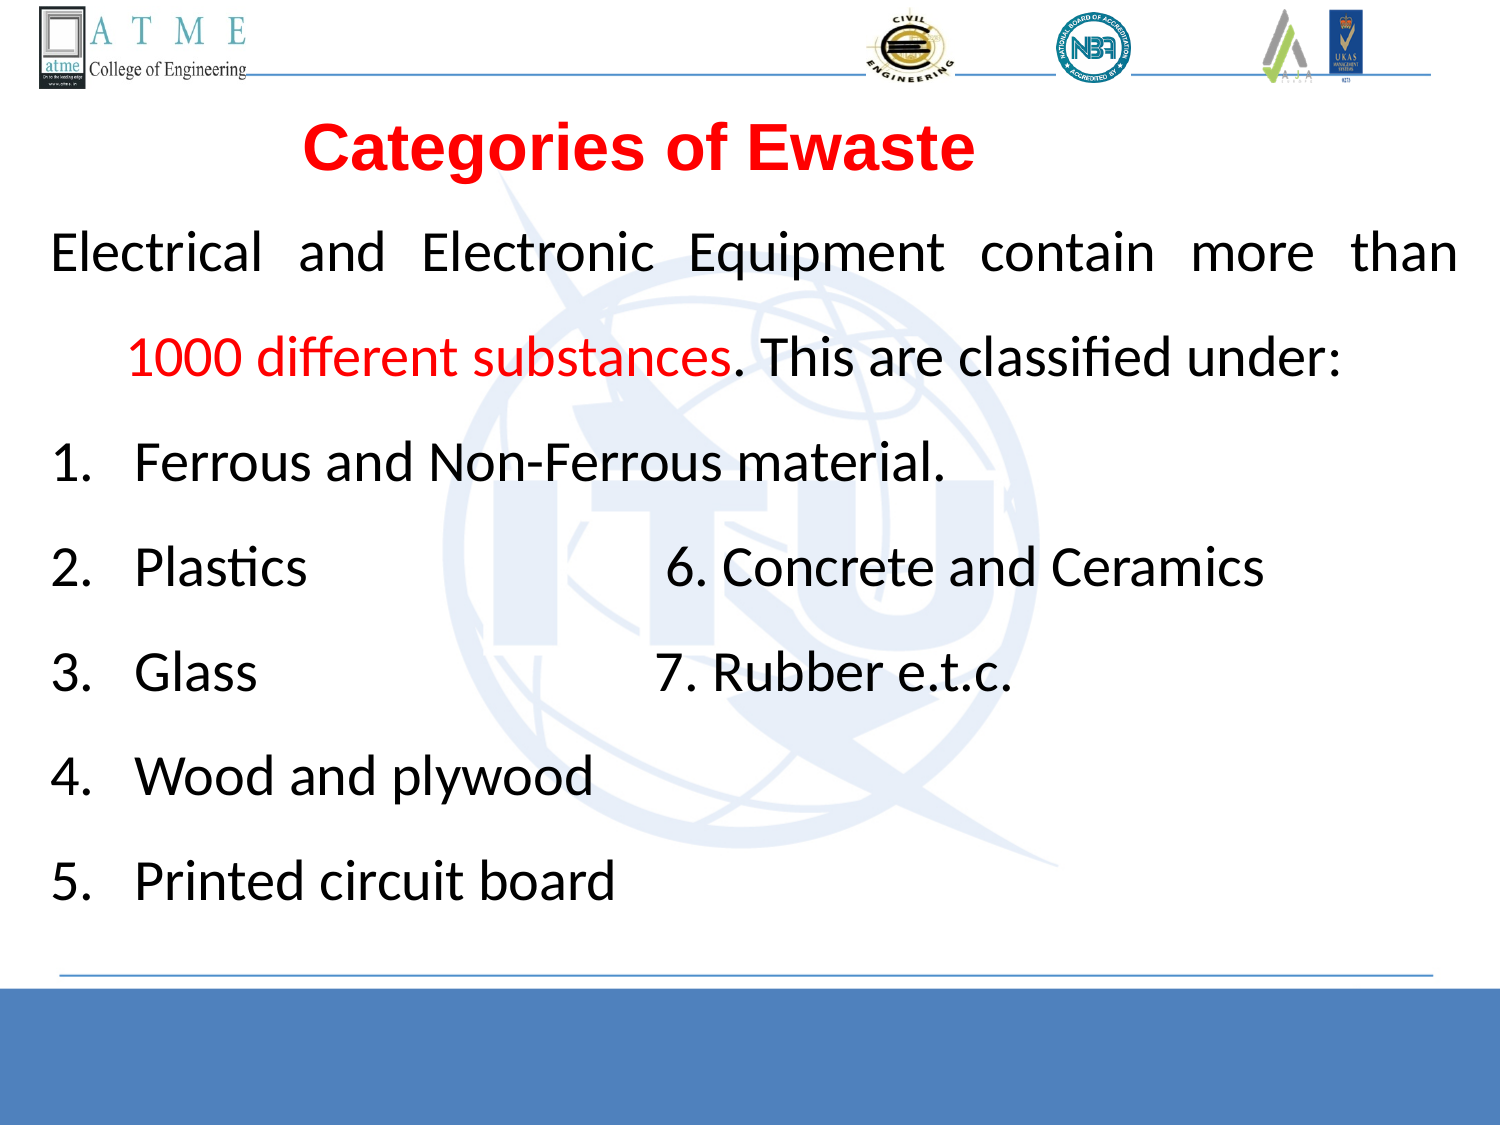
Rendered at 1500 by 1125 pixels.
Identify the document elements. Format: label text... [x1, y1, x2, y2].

text_box Categories of Ewaste [15, 66, 1227, 208]
text_box Electrical and Electronic Equipment contain more than 1000 different substances. This are classified under: Ferrous and Non-Ferrous material. Plastics 6. Concrete and Ceramics Glass 7. Rubber e.t.c. Wood and plywood Printed circuit board [35, 170, 1475, 945]
picture [0, 0, 1500, 988]
text_box [0, 988, 1500, 1125]
